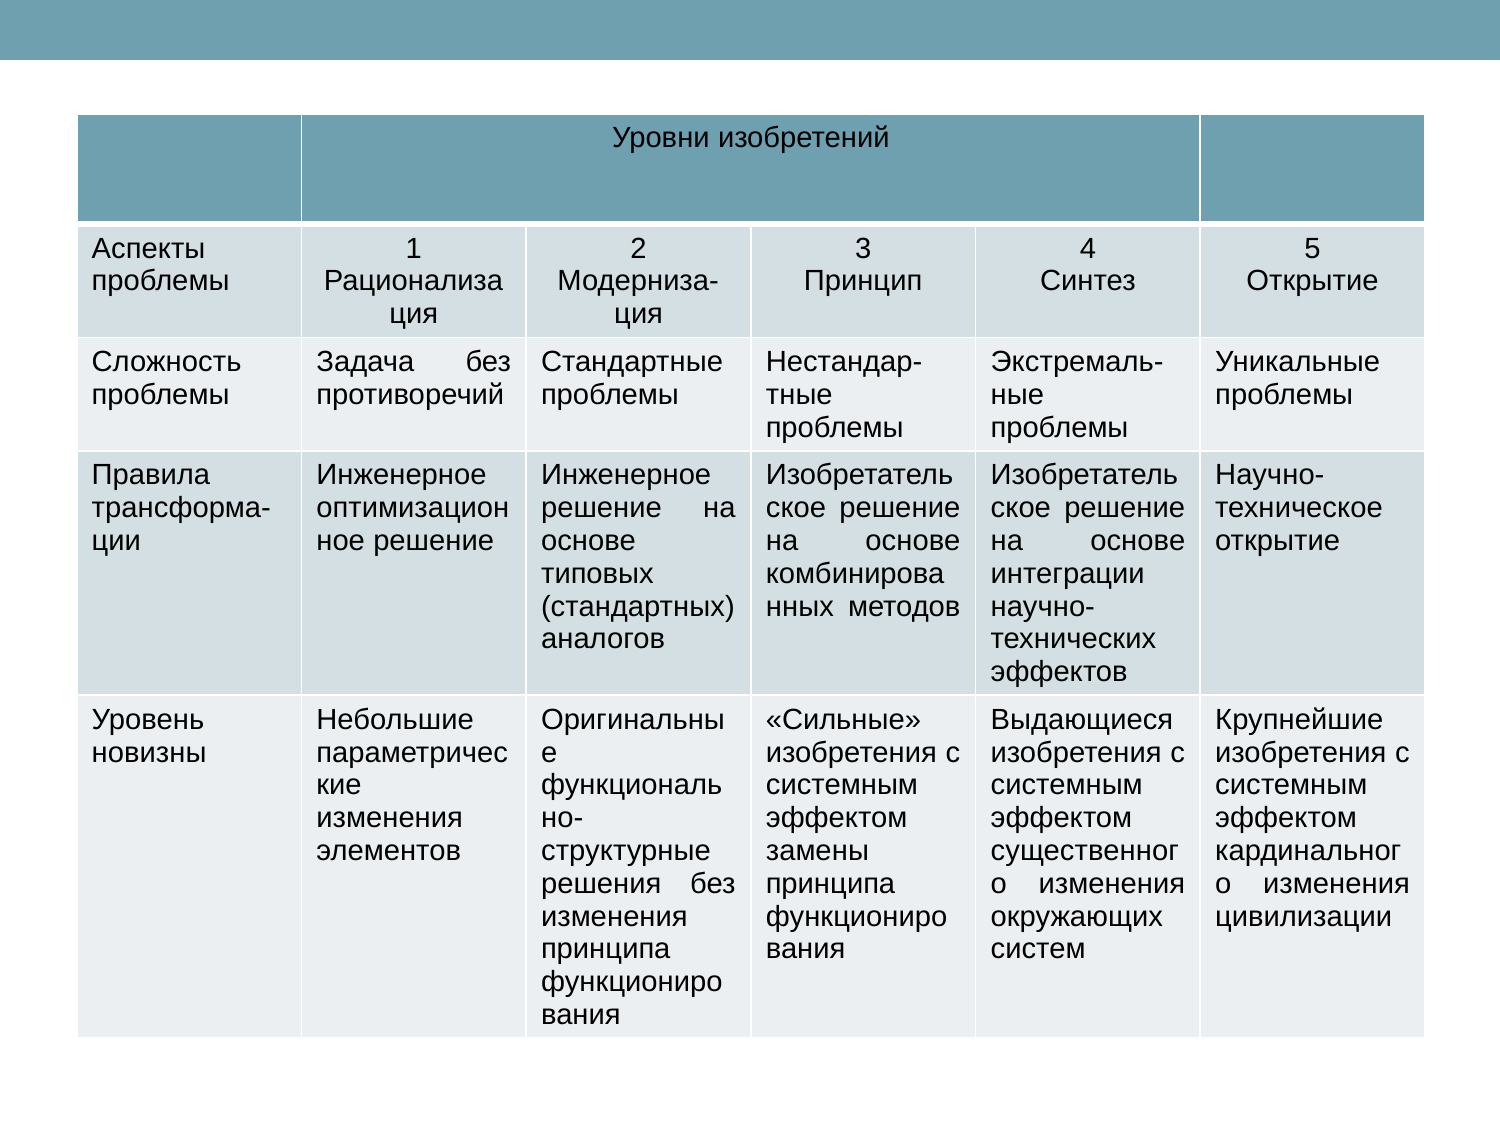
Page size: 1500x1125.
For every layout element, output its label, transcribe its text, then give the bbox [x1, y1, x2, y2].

table_cell Изобретательское решение на основе интеграции научно-технических эффектов [976, 452, 1199, 694]
table_cell 5 Открытие [1201, 227, 1424, 337]
table_cell Инженерное решение на основе типовых (стандартных) аналогов [527, 452, 750, 694]
table_cell Уровень новизны [78, 696, 301, 1037]
table_cell 3 Принцип [752, 227, 975, 337]
table_header Уровни изобретений [302, 115, 1199, 221]
table_cell 1 Рационализация [302, 227, 525, 337]
table_cell Сложность проблемы [78, 338, 301, 450]
table_cell Уникальные проблемы [1201, 338, 1424, 450]
table_cell Инженерное оптимизационное решение [302, 452, 525, 694]
table_cell Экстремаль-ные проблемы [976, 338, 1199, 450]
table_cell Изобретательское решение на основе комбинированных методов [752, 452, 975, 694]
table_cell 4 Синтез [976, 227, 1199, 337]
table_cell «Сильные» изобретения с системным эффектом замены принципа функционирования [752, 696, 975, 1037]
table_cell Оригинальные функционально-структурные решения без изменения принципа функционирования [527, 696, 750, 1037]
table_header [1201, 115, 1424, 221]
table_cell Стандартные проблемы [527, 338, 750, 450]
table_cell Небольшие параметрические изменения элементов [302, 696, 525, 1037]
table_cell Правила трансформа-ции [78, 452, 301, 694]
table_cell Нестандар-тные проблемы [752, 338, 975, 450]
table_cell Крупнейшие изобретения с системным эффектом кардинального изменения цивилизации [1201, 696, 1424, 1037]
table_cell Научно-техническое открытие [1201, 452, 1424, 694]
table_cell Выдающиеся изобретения с системным эффектом существенного изменения окружающих систем [976, 696, 1199, 1037]
table_cell 2 Модерниза-ция [527, 227, 750, 337]
table_header [78, 115, 301, 221]
table_cell Аспекты проблемы [78, 227, 301, 337]
table_cell Задача без противоречий [302, 338, 525, 450]
